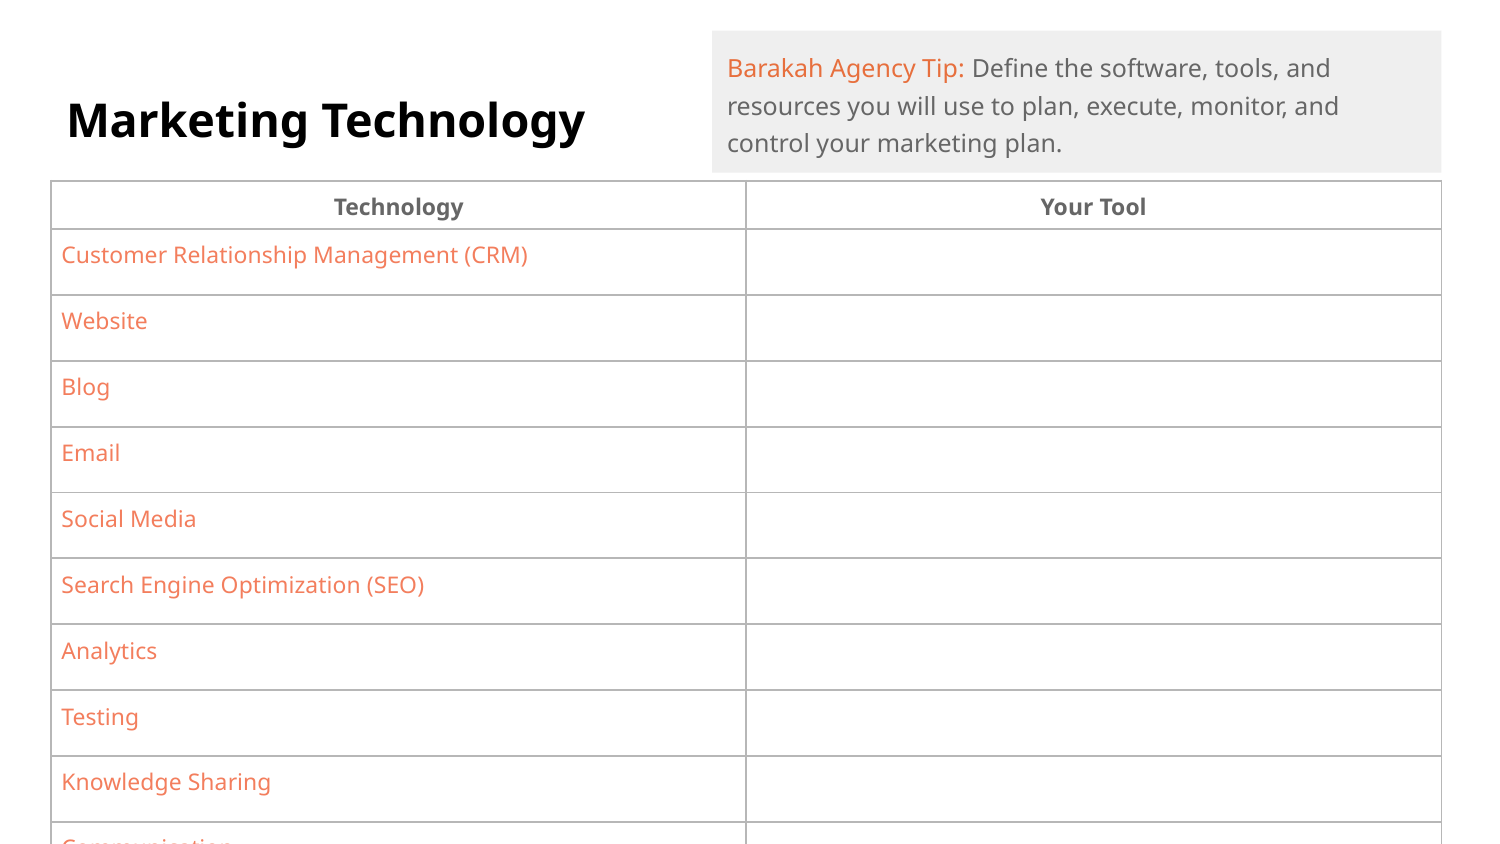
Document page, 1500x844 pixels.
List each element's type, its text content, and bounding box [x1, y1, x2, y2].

table_cell [747, 559, 1441, 623]
table_cell [747, 625, 1441, 689]
table_cell Search Engine Optimization (SEO) [52, 559, 745, 623]
table_cell Testing [52, 691, 745, 755]
title Marketing Technology [51, 72, 712, 167]
table_header Technology [52, 182, 745, 228]
table_cell [747, 691, 1441, 755]
table_cell Email [52, 428, 745, 492]
table_cell [747, 296, 1441, 360]
table_cell Customer Relationship Management (CRM) [52, 230, 745, 294]
table_cell [747, 428, 1441, 492]
table_header Your Tool [747, 182, 1441, 228]
table_cell Communication [52, 823, 745, 844]
table_cell Analytics [52, 625, 745, 689]
table_cell [747, 757, 1441, 821]
table_cell Website [52, 296, 745, 360]
table_cell Blog [52, 362, 745, 426]
table_cell [747, 493, 1441, 557]
table_cell [747, 362, 1441, 426]
text_box Barakah Agency Tip: Define the software, tools, and resources you will use to plan, execute, monitor, and control your marketing plan. [712, 30, 1442, 173]
table_cell [747, 823, 1441, 844]
table_cell Knowledge Sharing [52, 757, 745, 821]
table_cell [747, 230, 1441, 294]
table_cell Social Media [52, 493, 745, 557]
